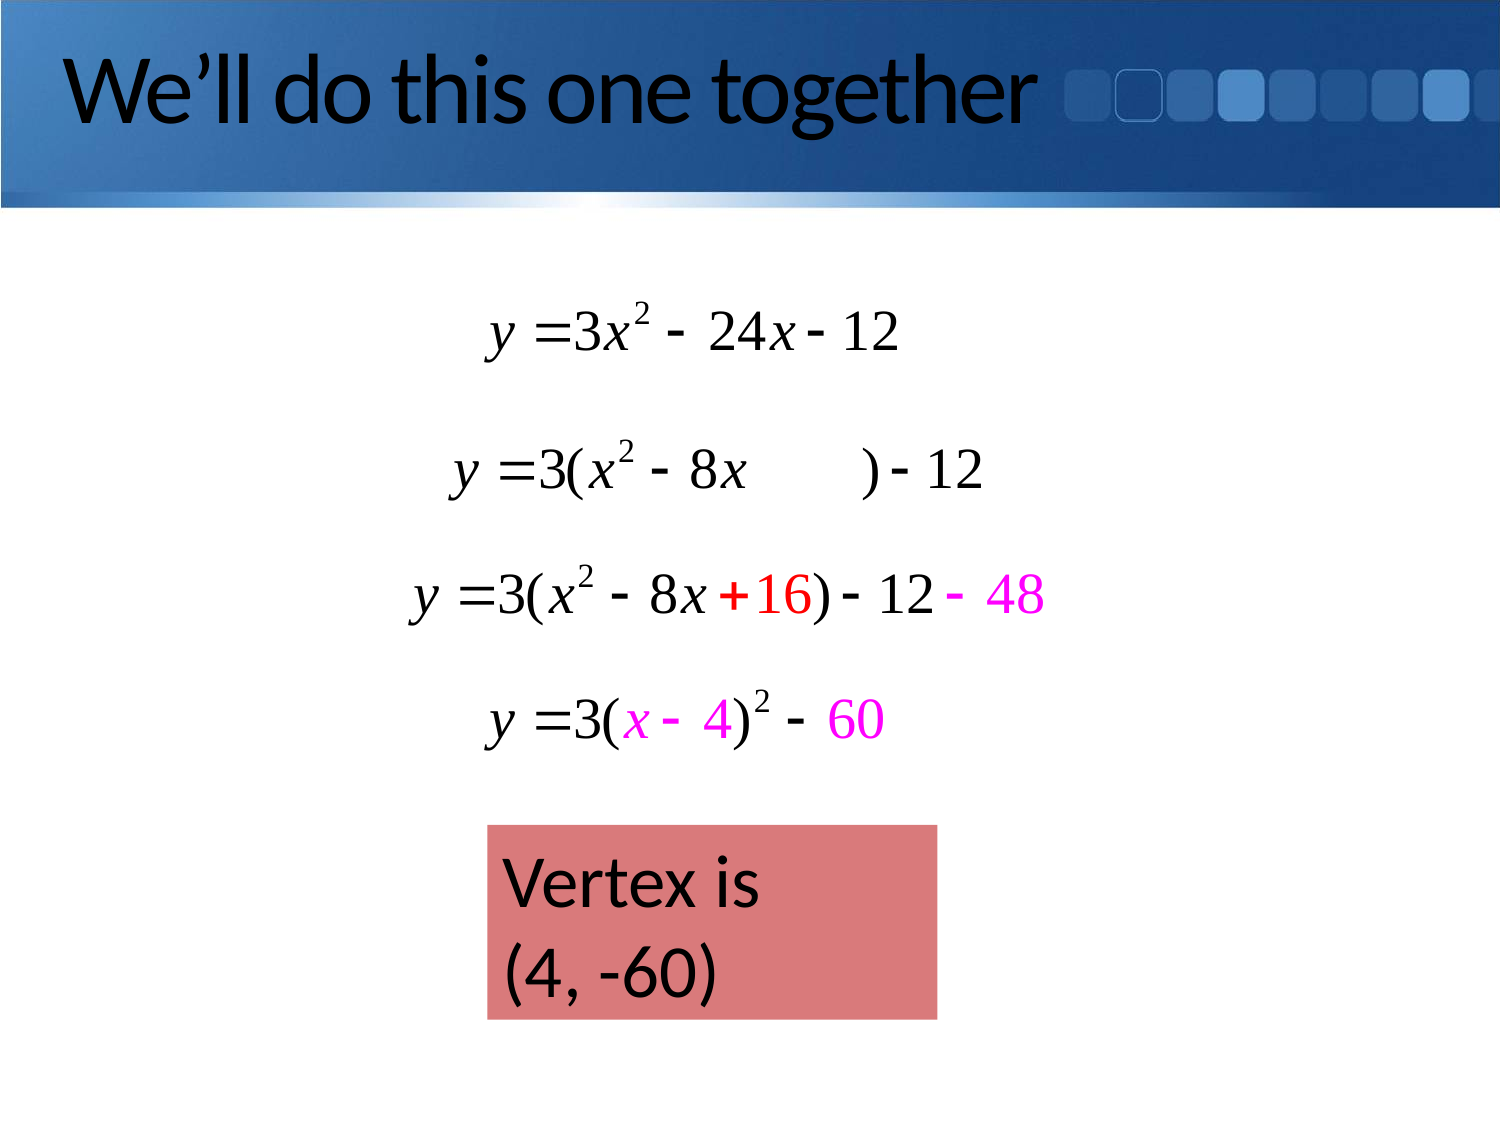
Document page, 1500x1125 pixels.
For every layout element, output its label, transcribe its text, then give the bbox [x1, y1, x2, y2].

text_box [474, 674, 894, 763]
picture [0, 0, 1500, 1125]
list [474, 287, 908, 376]
title We’ll do this one together [62, 37, 1438, 147]
text_box Vertex is (4, -60) [487, 824, 938, 1020]
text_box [398, 549, 1056, 638]
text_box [438, 424, 994, 513]
